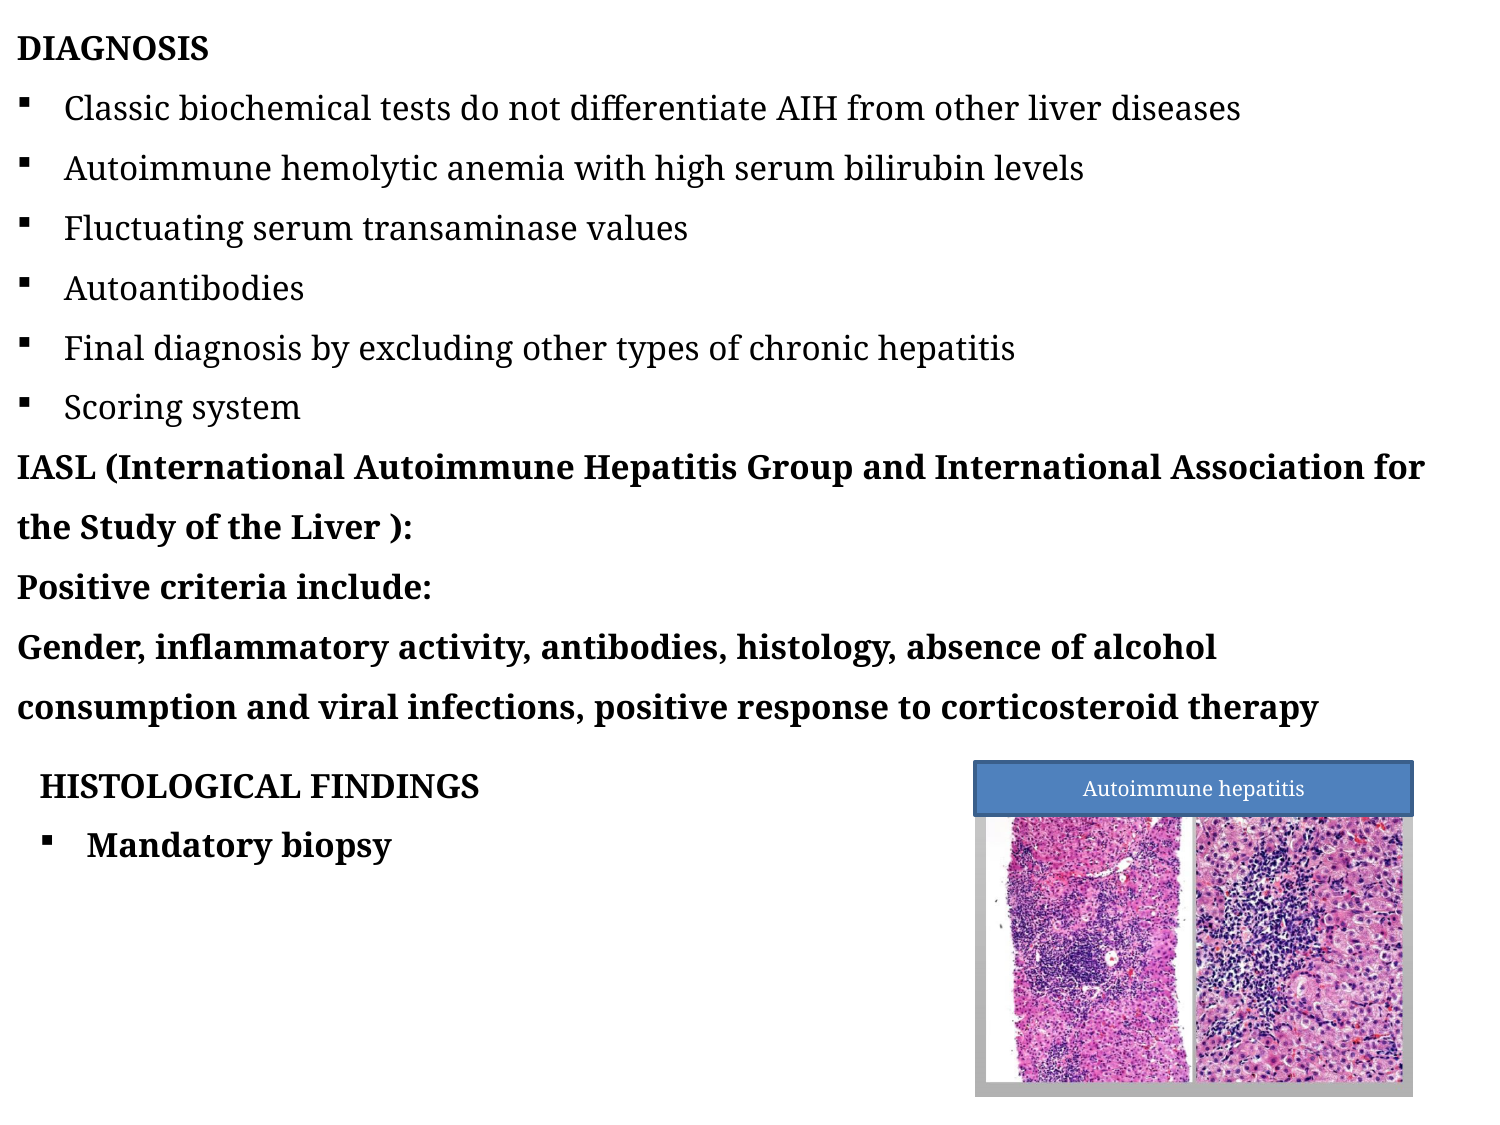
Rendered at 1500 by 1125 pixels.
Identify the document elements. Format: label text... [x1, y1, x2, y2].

picture [974, 761, 1413, 1097]
text_box HISTOLOGICAL FINDINGS Mandatory biopsy [24, 737, 775, 872]
text_box DIAGNOSIS Classic biochemical tests do not differentiate AIH from other liver diseases Autoimmune hemolytic anemia with high serum bilirubin levels Fluctuating serum transaminase values Autoantibodies Final diagnosis by excluding other types of chronic hepatitis Scoring system IASL (International Autoimmune Hepatitis Group and International Association for the Study of the Liver ): Positive criteria include: Gender, inflammatory activity, antibodies, histology, absence of alcohol consumption and viral infections, positive response to corticosteroid therapy [2, 0, 1452, 794]
